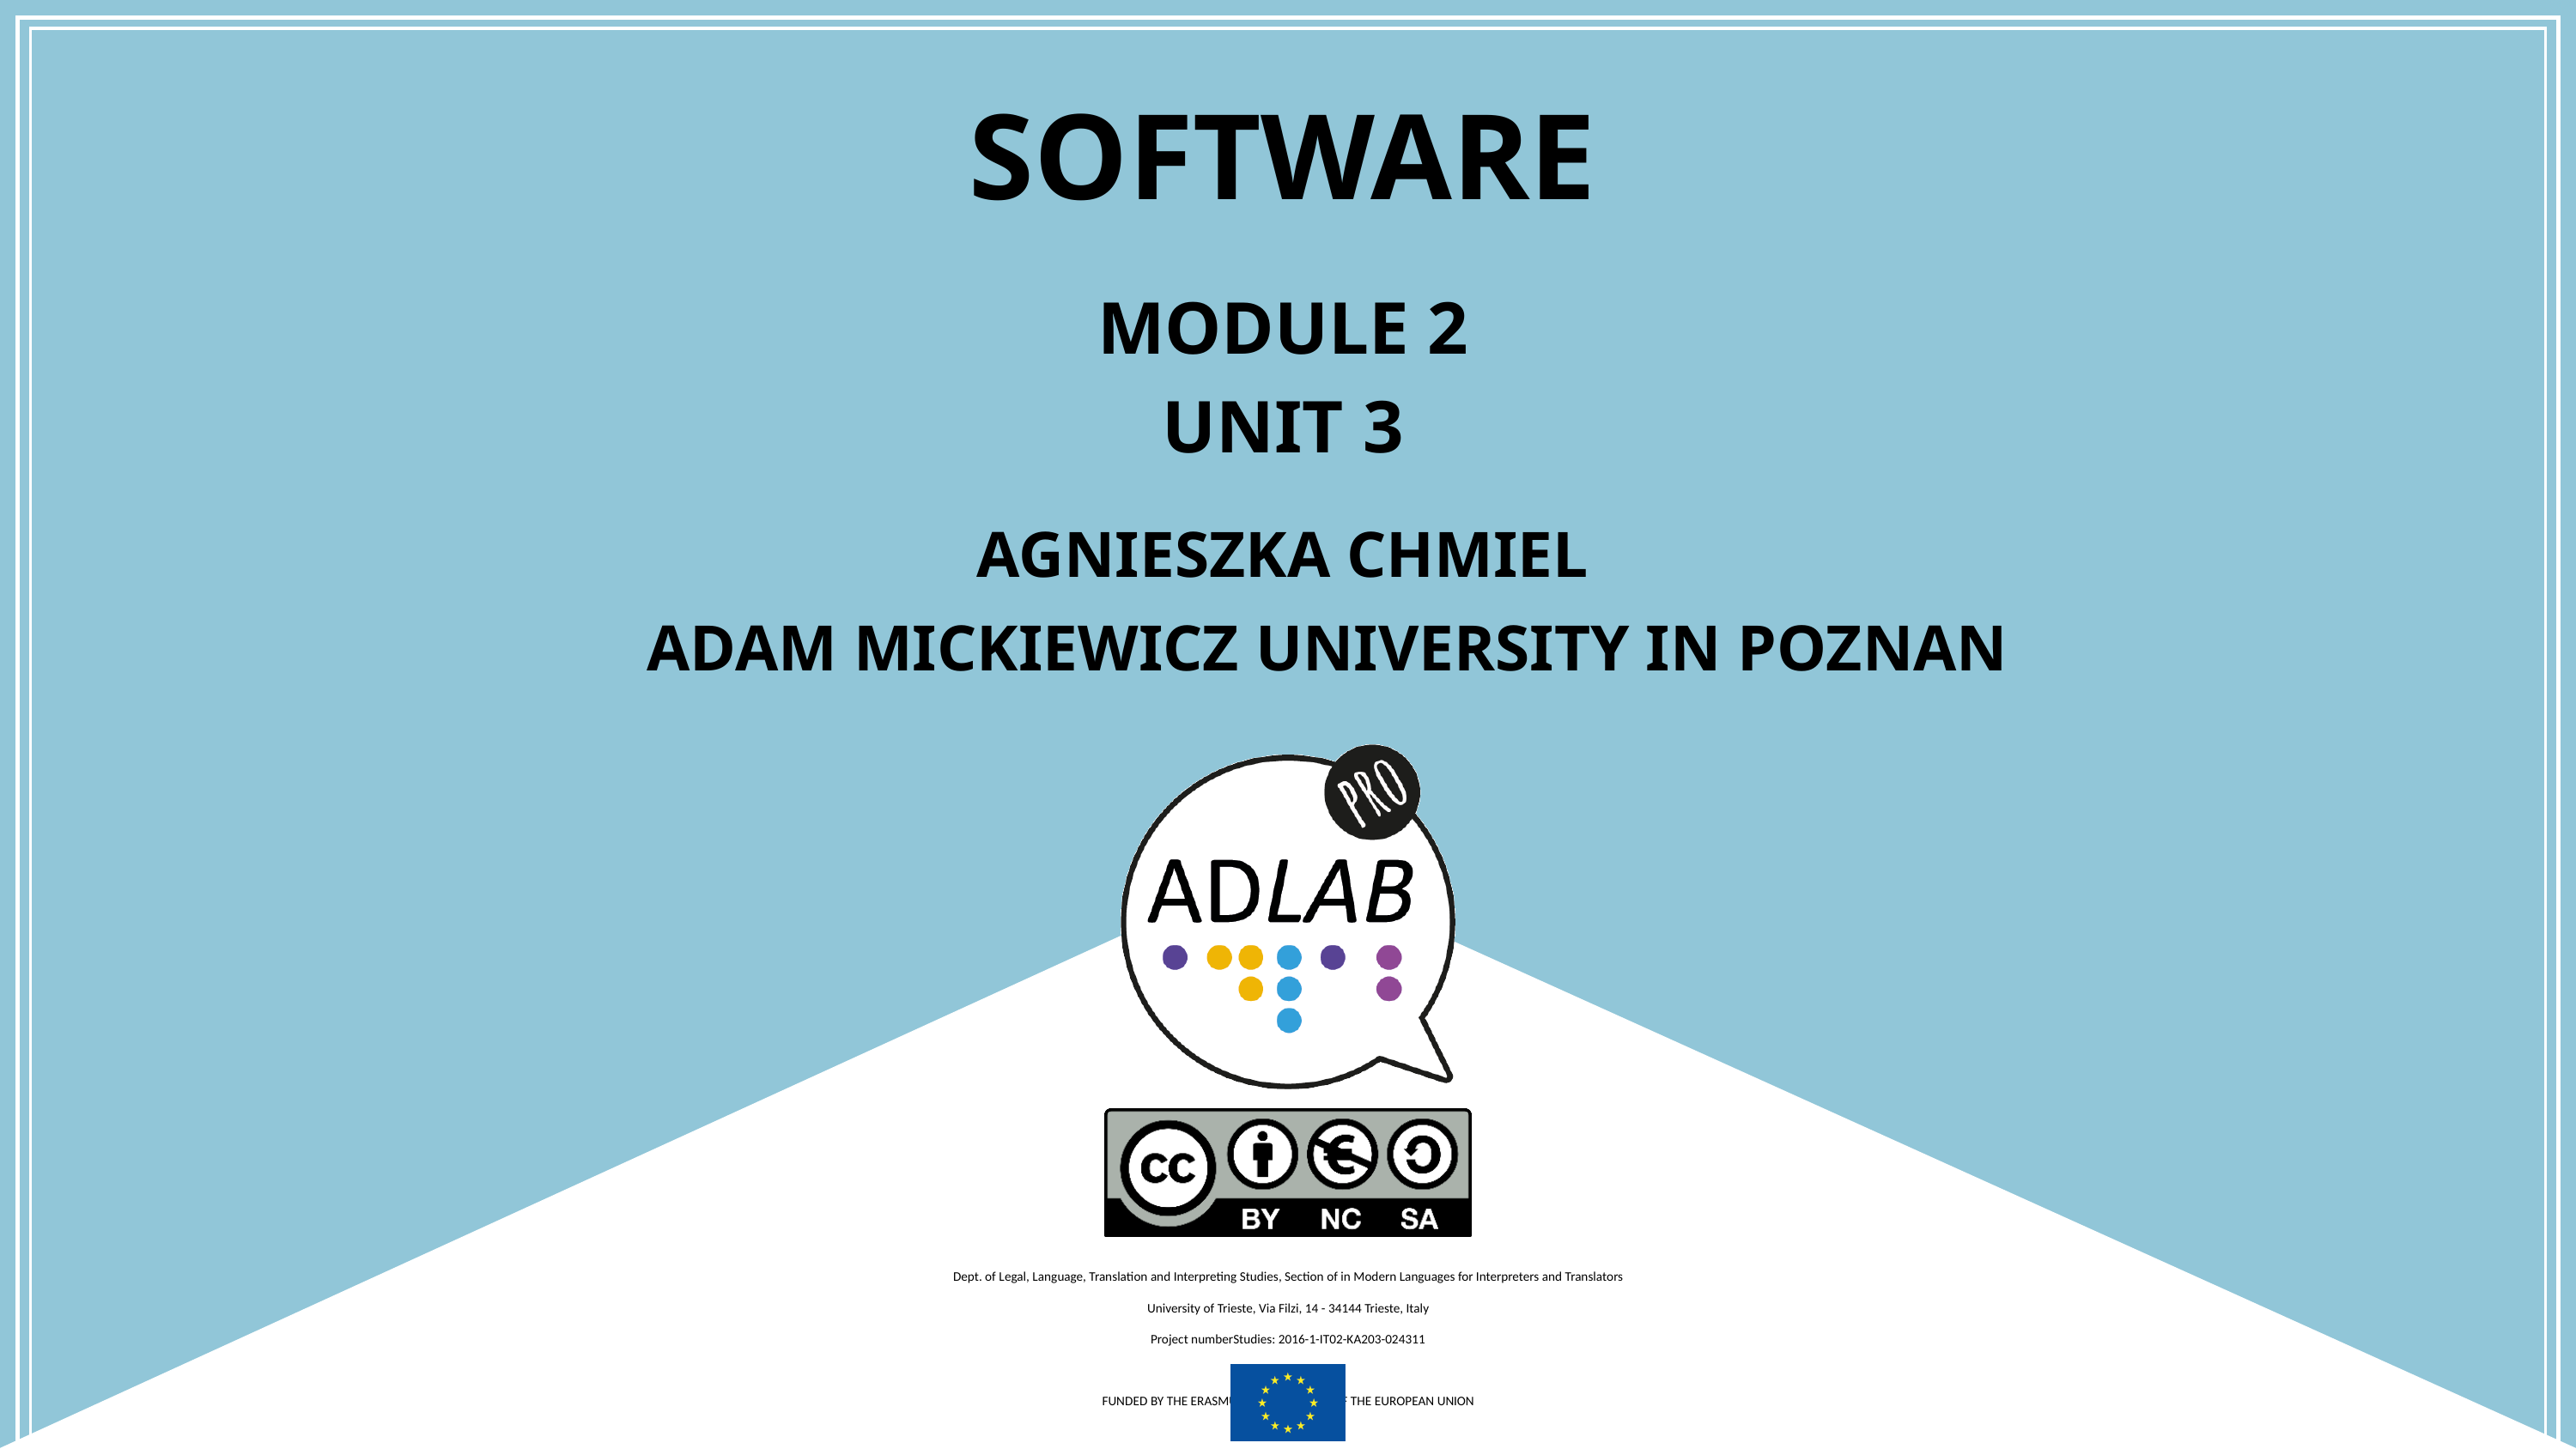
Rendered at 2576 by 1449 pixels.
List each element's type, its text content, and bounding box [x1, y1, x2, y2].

picture [1104, 1108, 1472, 1237]
text_box Adam mickiewicz university in poznan [492, 610, 2163, 695]
picture [1230, 1364, 1346, 1441]
picture [1111, 736, 1465, 1089]
list Agnieszka Chmiel [492, 517, 2074, 596]
title software [144, 91, 2422, 252]
list Module 2 Unit 3 [492, 286, 2074, 482]
